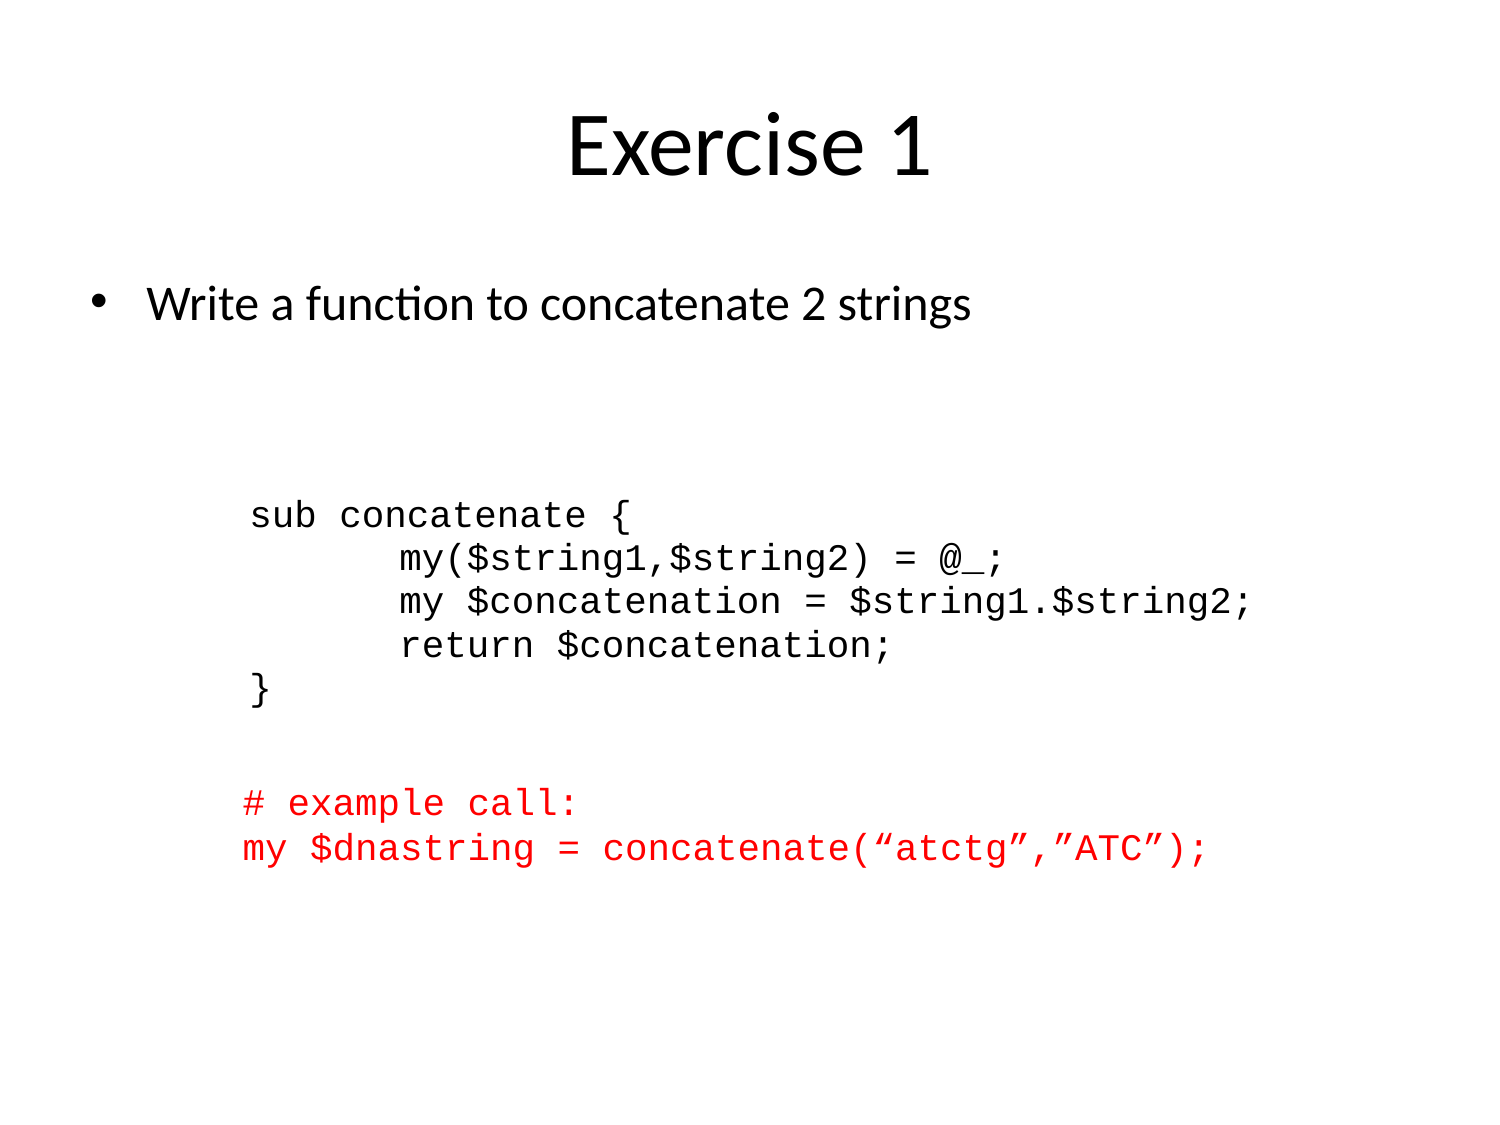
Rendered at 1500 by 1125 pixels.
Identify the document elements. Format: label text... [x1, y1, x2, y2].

title Exercise 1 [75, 45, 1425, 233]
list Write a function to concatenate 2 strings [75, 262, 1425, 726]
text_box sub concatenate { my($string1,$string2) = @_; my $concatenation = $string1.$string2; return $concatenation; } [84, 490, 1269, 716]
text_box # example call: my $dnastring = concatenate(“atctg”,”ATC”); [227, 770, 1248, 876]
